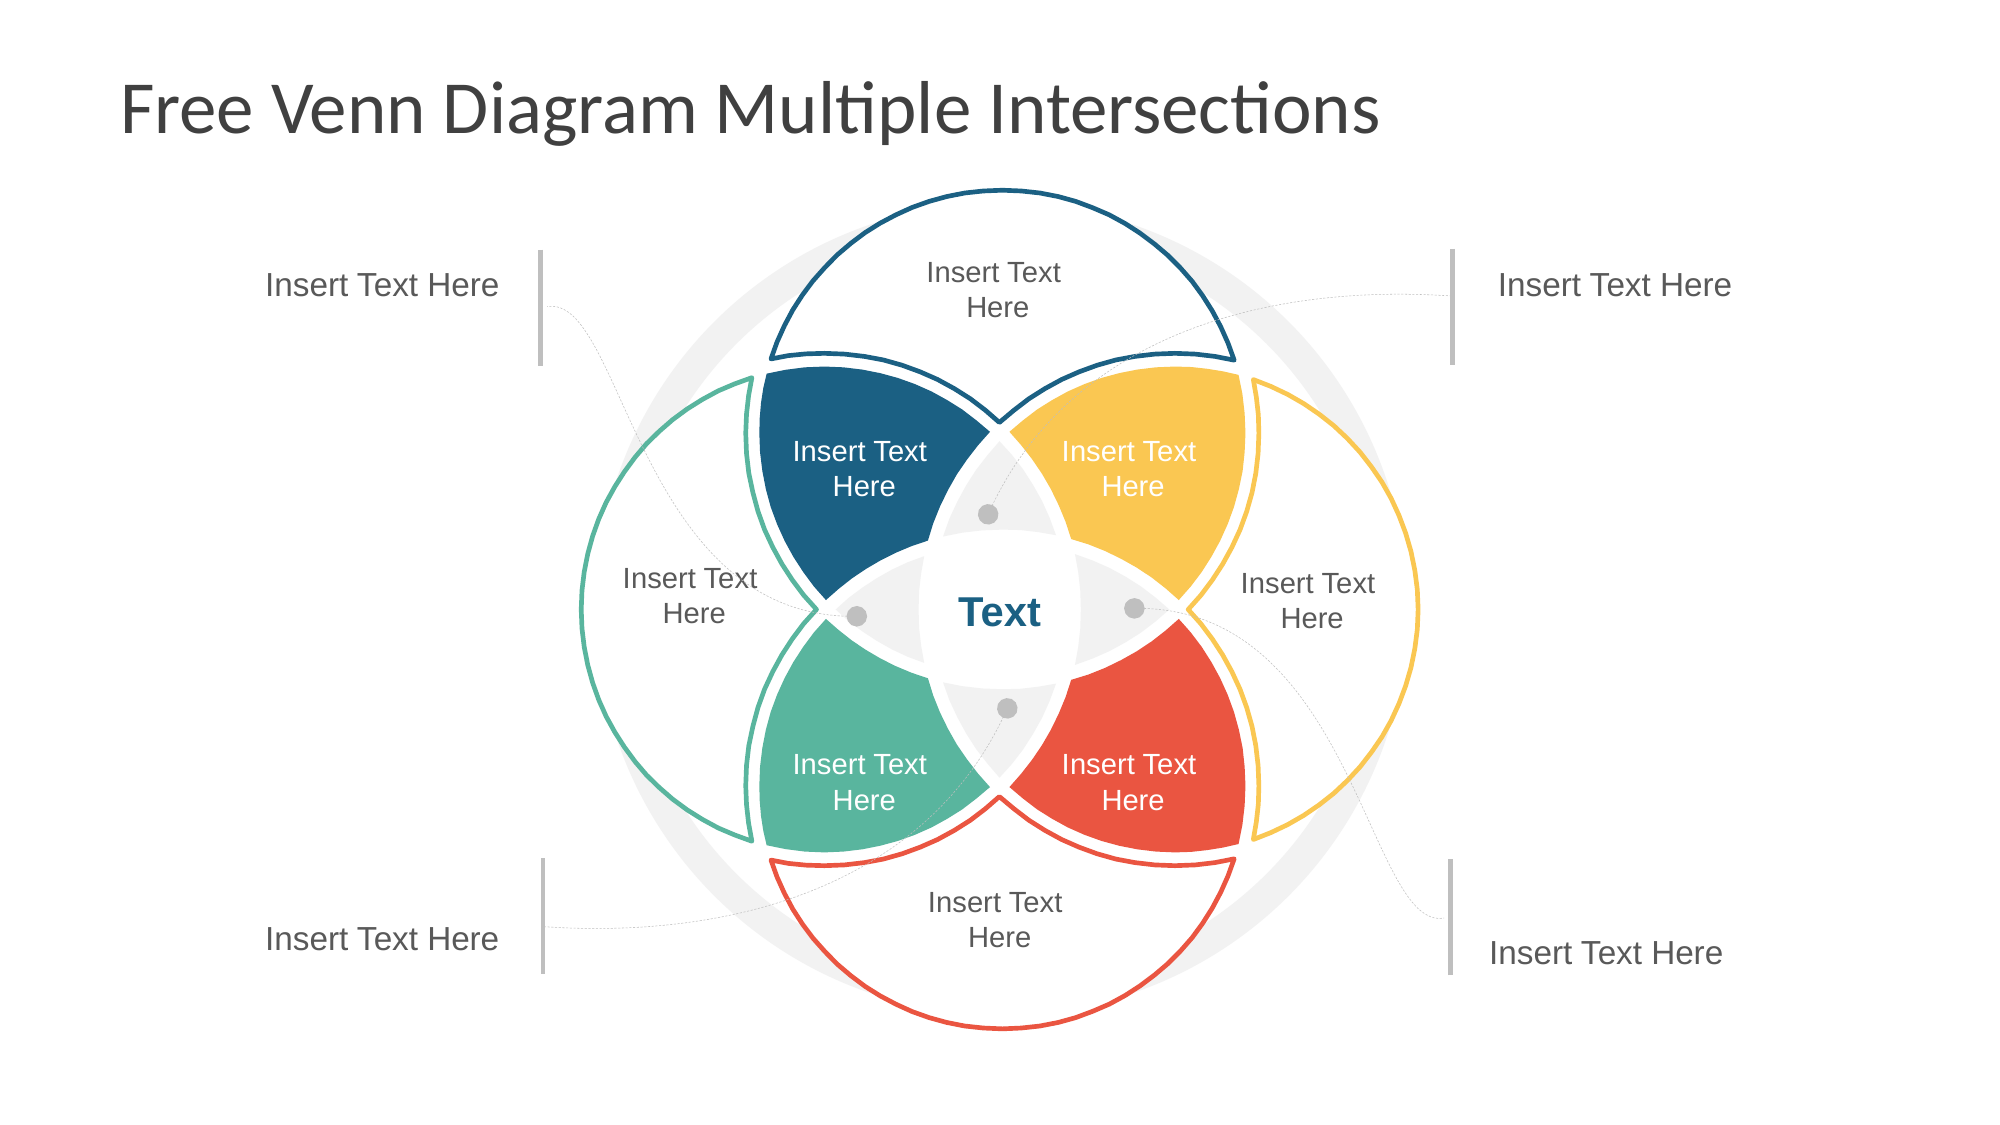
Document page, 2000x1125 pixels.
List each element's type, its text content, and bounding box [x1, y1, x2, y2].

text_box Insert Text Here [114, 255, 515, 311]
text_box Insert Text Here [1483, 255, 1880, 311]
text_box [846, 190, 1159, 247]
text_box Insert Text Here [1474, 923, 1880, 979]
text_box Insert Text Here [99, 909, 515, 965]
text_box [540, 248, 1453, 976]
text_box [861, 984, 1143, 1029]
title Free Venn Diagram Multiple Intersections [99, 45, 1900, 162]
